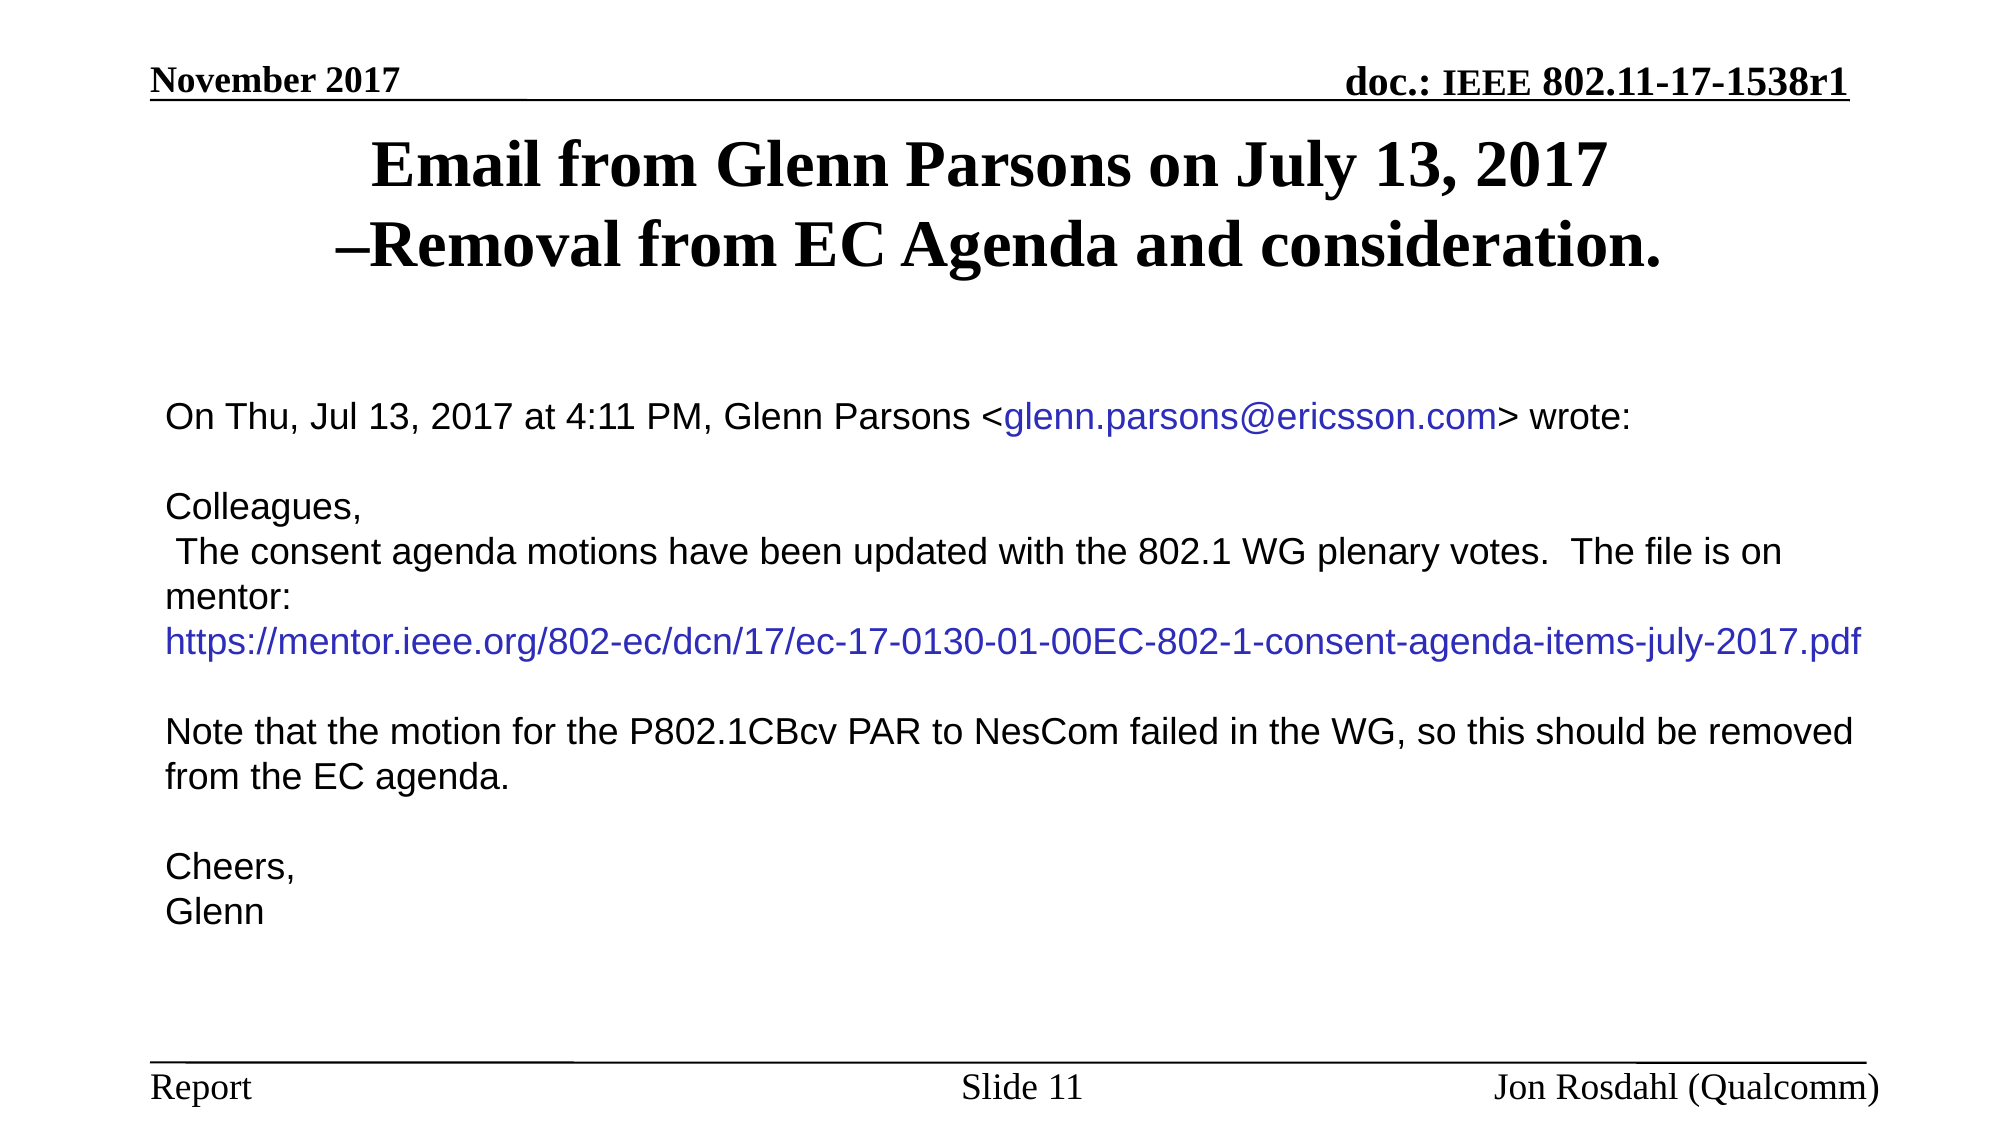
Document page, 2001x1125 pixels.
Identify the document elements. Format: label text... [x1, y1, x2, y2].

title Email from Glenn Parsons on July 13, 2017 –Removal from EC Agenda and consideration. [149, 112, 1850, 288]
slide_number Slide 11 [950, 1061, 1095, 1125]
list On Thu, Jul 13, 2017 at 4:11 PM, Glenn Parsons <glenn.parsons@ericsson.com> wrote: Colleagues, The consent agenda motions have been updated with the 802.1 WG plenary votes. The file is on mentor: https://mentor.ieee.org/802-ec/dcn/17/ec-17-0130-01-00EC-802-1-consent-agenda-items-july-2017.pdf Note that the motion for the P802.1CBcv PAR to NesCom failed in the WG, so this should be removed from the EC agenda. Cheers, Glenn [149, 335, 1910, 989]
footer Jon Rosdahl (Qualcomm) [1436, 1061, 1881, 1108]
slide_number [149, 49, 431, 100]
